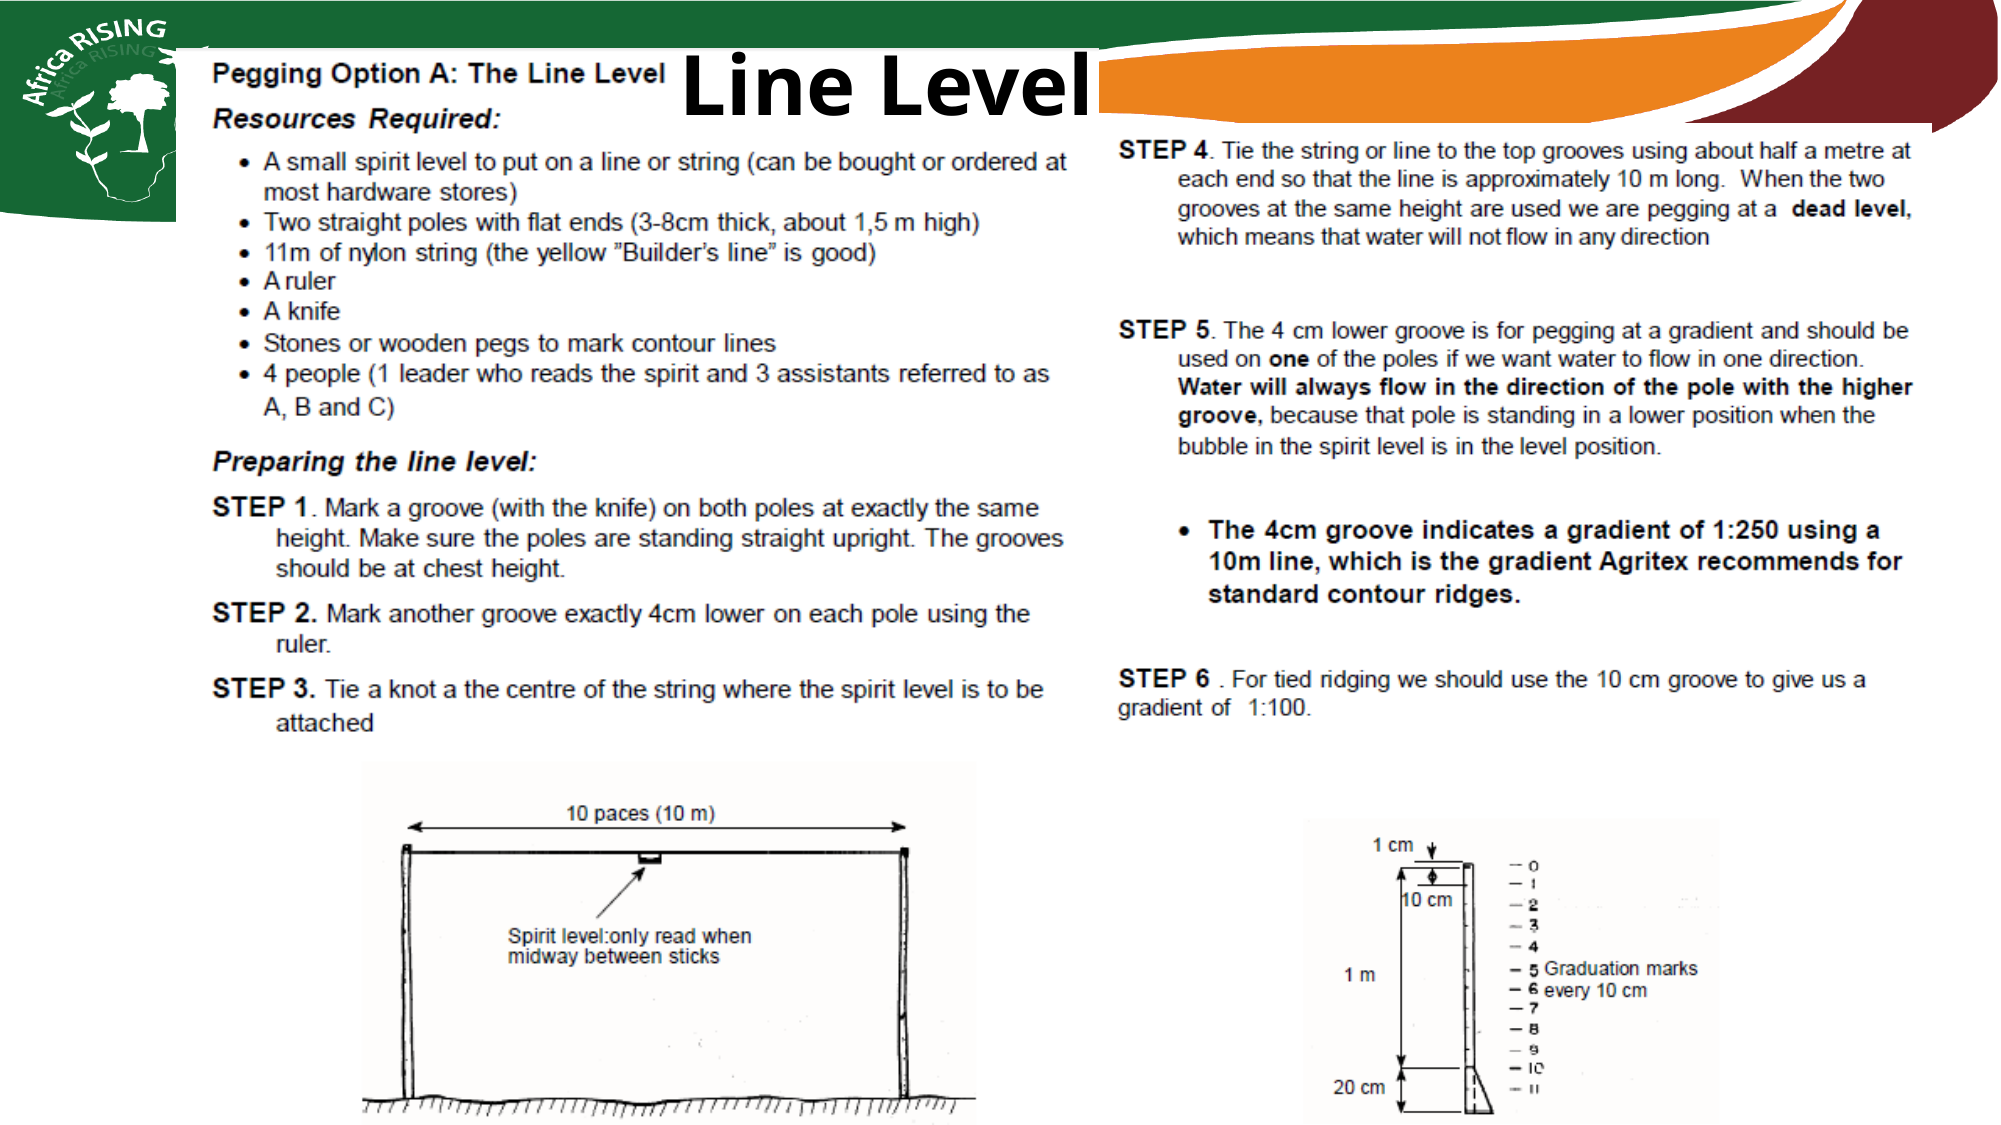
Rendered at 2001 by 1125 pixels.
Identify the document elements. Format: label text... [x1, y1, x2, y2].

list Line Level [0, 36, 1110, 174]
picture [0, 0, 1998, 1125]
